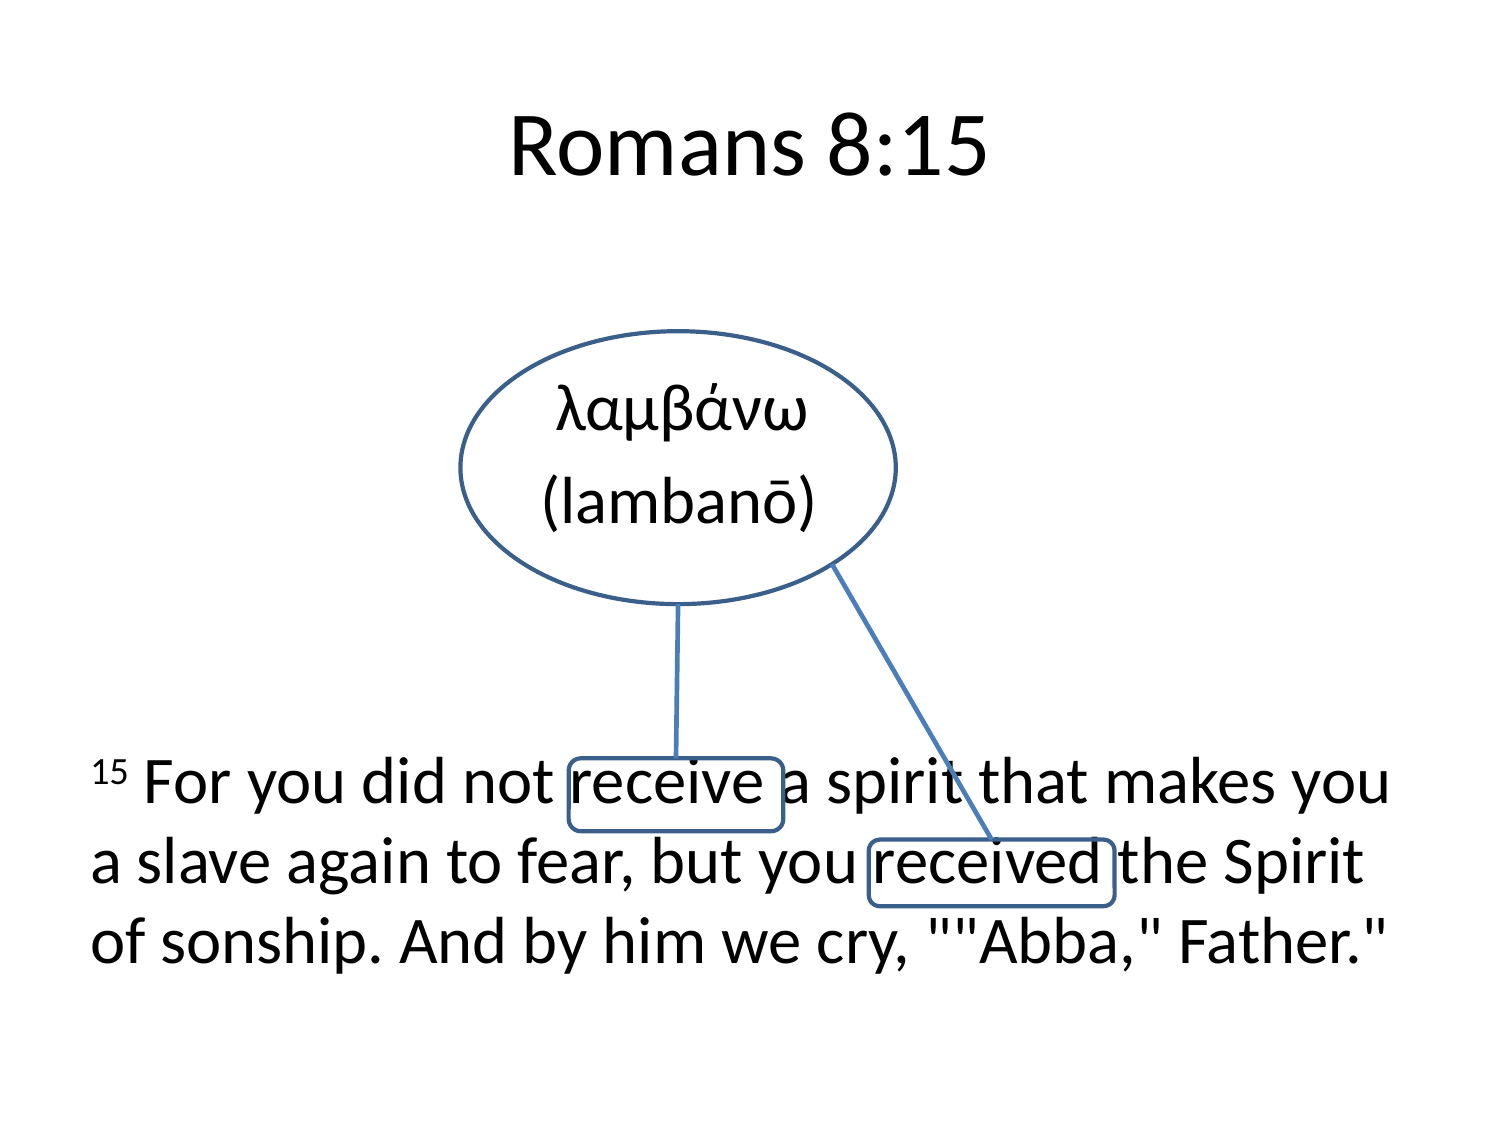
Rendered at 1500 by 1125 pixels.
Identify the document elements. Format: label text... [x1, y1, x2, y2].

list λαμβάνω (lambanō) 15 For you did not receive a spirit that makes you a slave again to fear, but you received the Spirit of sonship. And by him we cry, ""Abba," Father." [75, 262, 1425, 1005]
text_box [831, 563, 992, 840]
text_box [566, 756, 786, 834]
title Romans 8:15 [75, 45, 1425, 233]
text_box [866, 837, 1117, 909]
text_box [458, 329, 898, 607]
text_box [675, 603, 679, 759]
